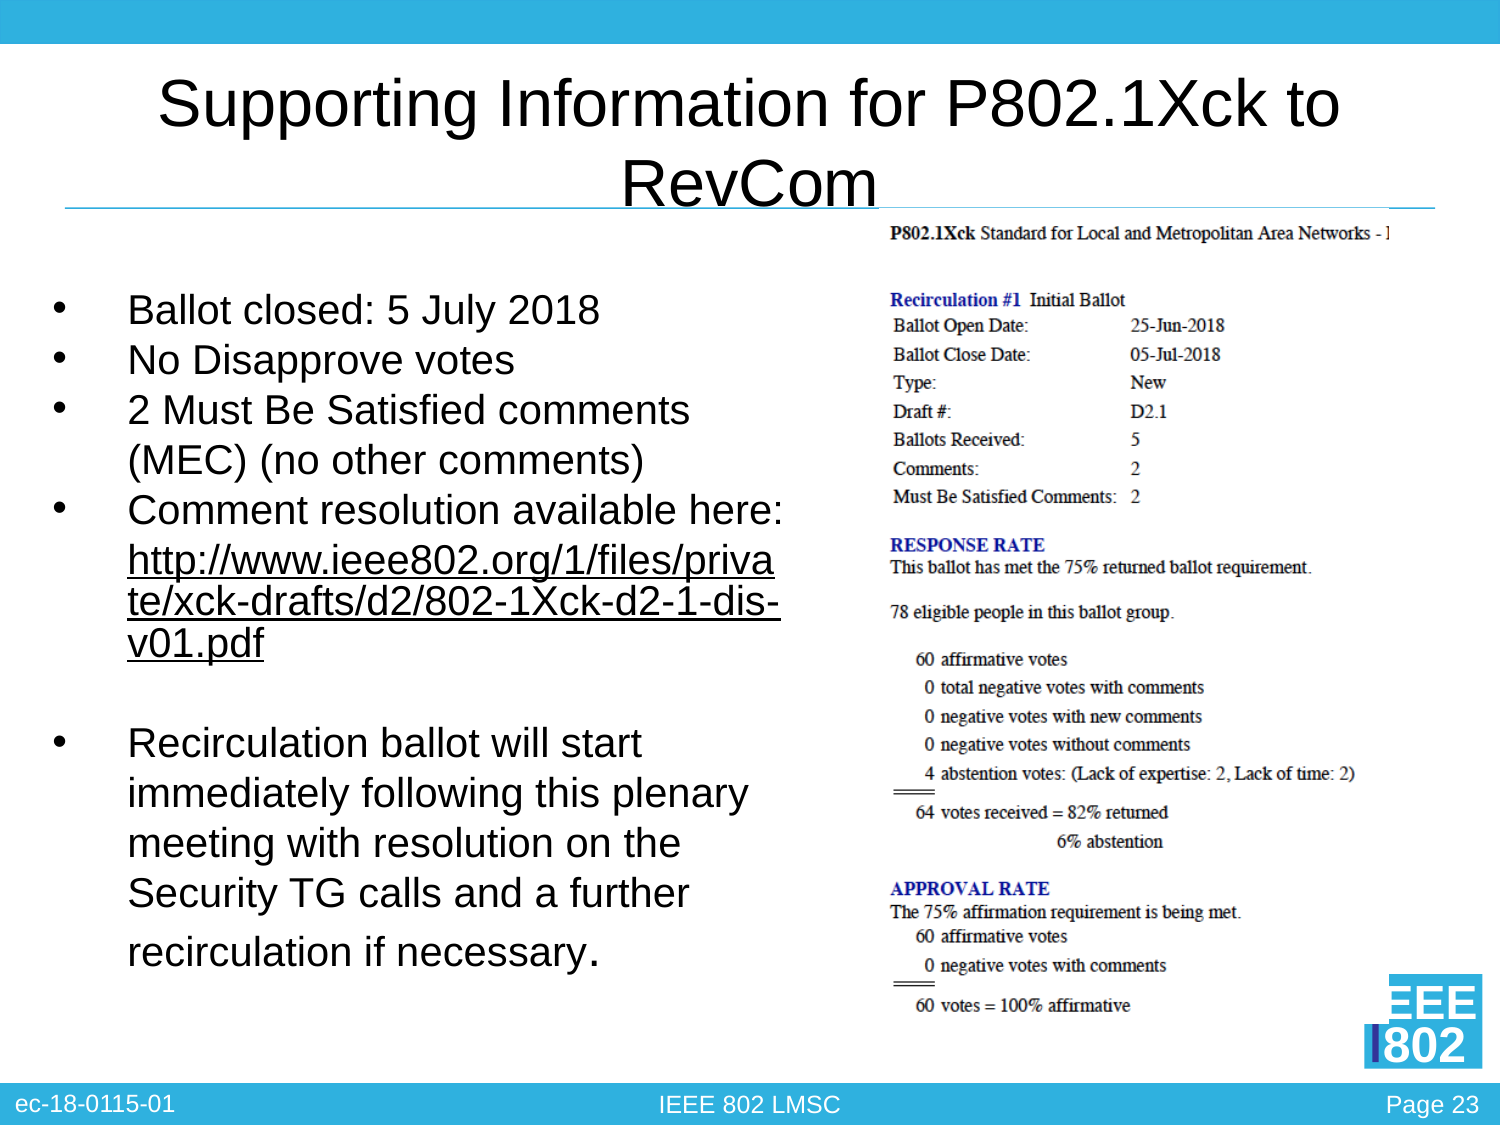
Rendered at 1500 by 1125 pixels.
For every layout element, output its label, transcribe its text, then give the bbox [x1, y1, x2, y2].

text_box Ballot closed: 5 July 2018 No Disapprove votes 2 Must Be Satisfied comments (MEC) (no other comments) Comment resolution available here: http://www.ieee802.org/1/files/private/xck-drafts/d2/802-1Xck-d2-1-dis-v01.pdf Recirculation ballot will start immediately following this plenary meeting with resolution on the Security TG calls and a further recirculation if necessary. [37, 275, 800, 900]
title Supporting Information for P802.1Xck to RevCom [75, 75, 1425, 205]
picture [879, 208, 1389, 1024]
